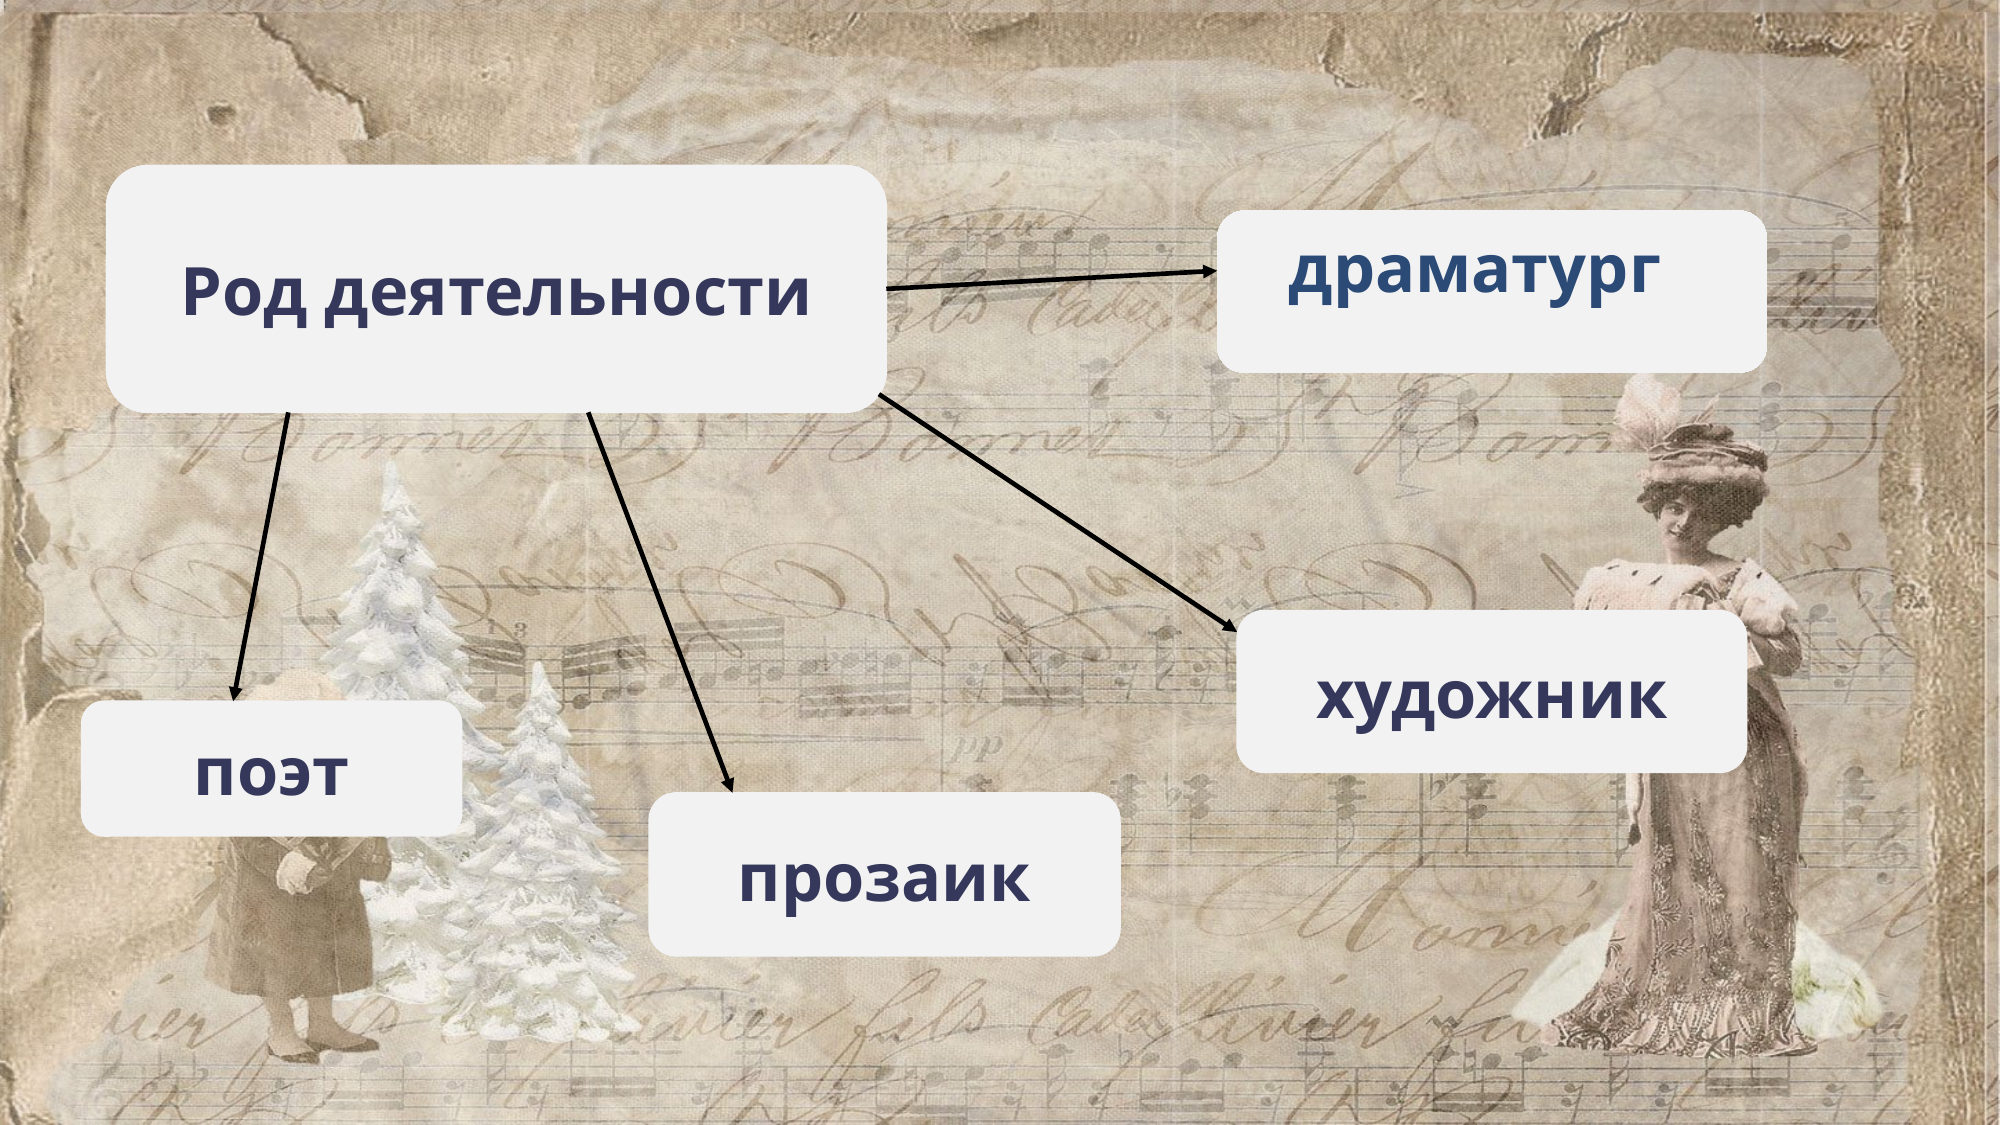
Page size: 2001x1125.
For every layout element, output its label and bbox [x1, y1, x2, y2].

text_box [886, 270, 1218, 290]
text_box [588, 412, 733, 794]
picture [0, 0, 2000, 1125]
text_box [878, 393, 1238, 633]
text_box [232, 412, 289, 702]
